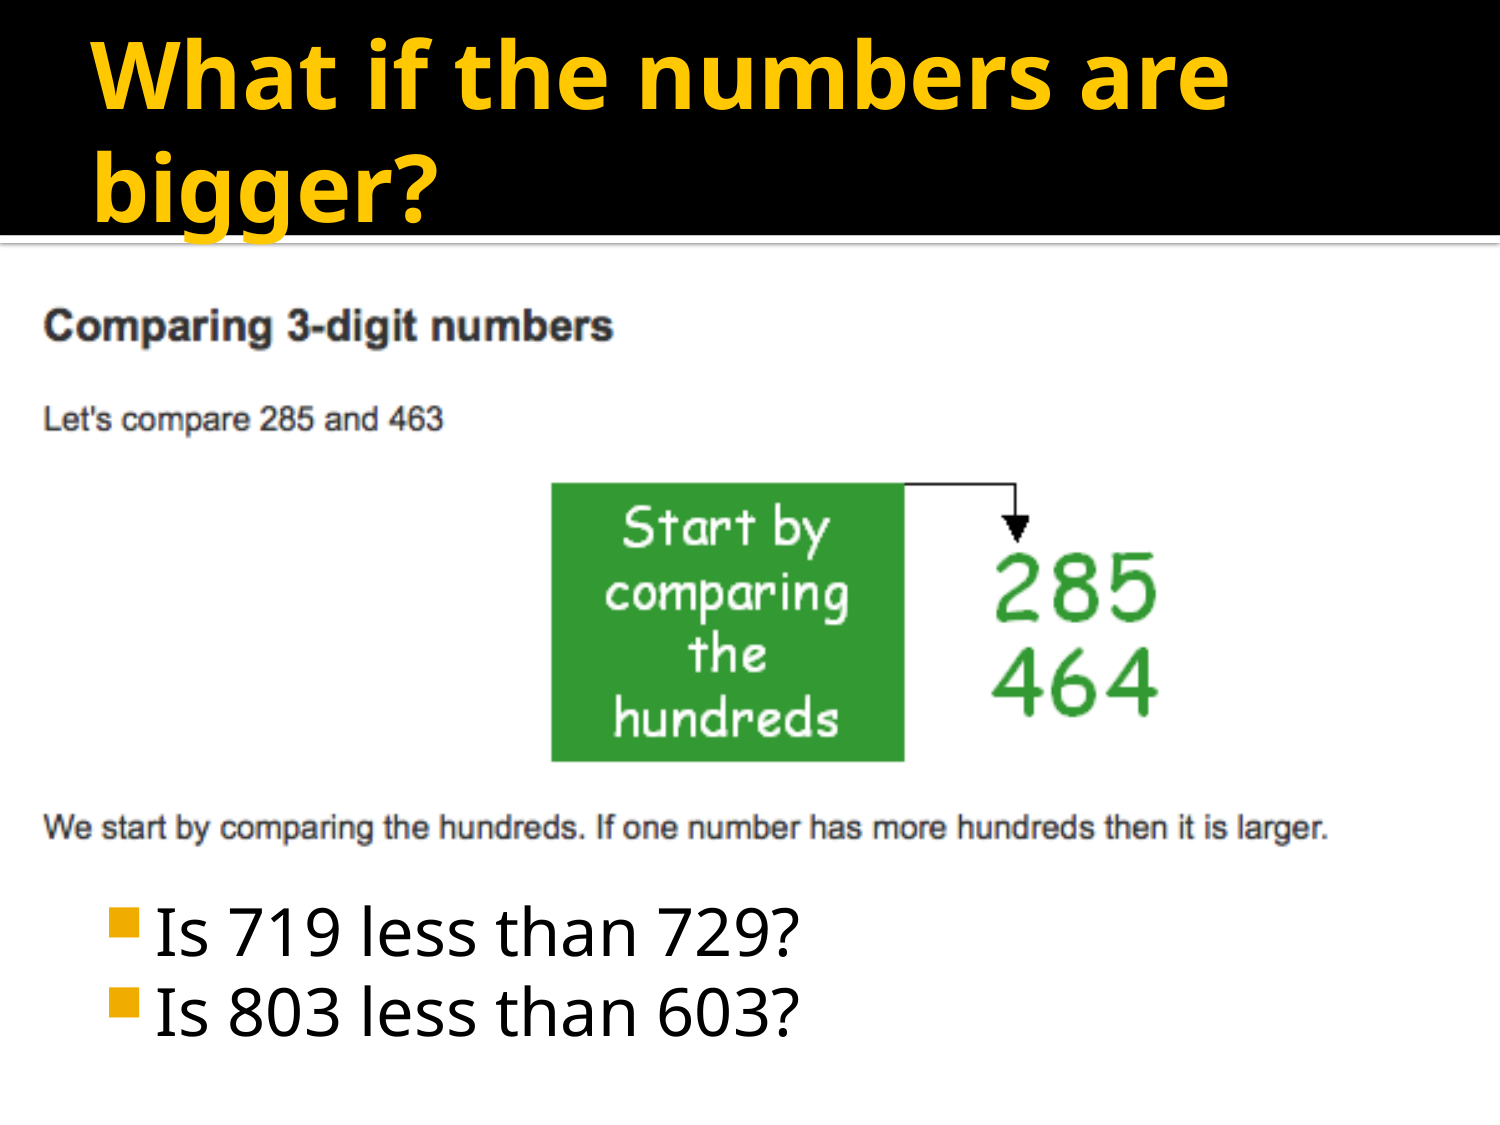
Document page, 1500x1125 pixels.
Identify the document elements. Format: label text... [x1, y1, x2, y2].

picture [35, 277, 1425, 872]
title What if the numbers are bigger? [75, 25, 1425, 231]
list Is 719 less than 729? Is 803 less than 603? [74, 879, 1426, 1005]
